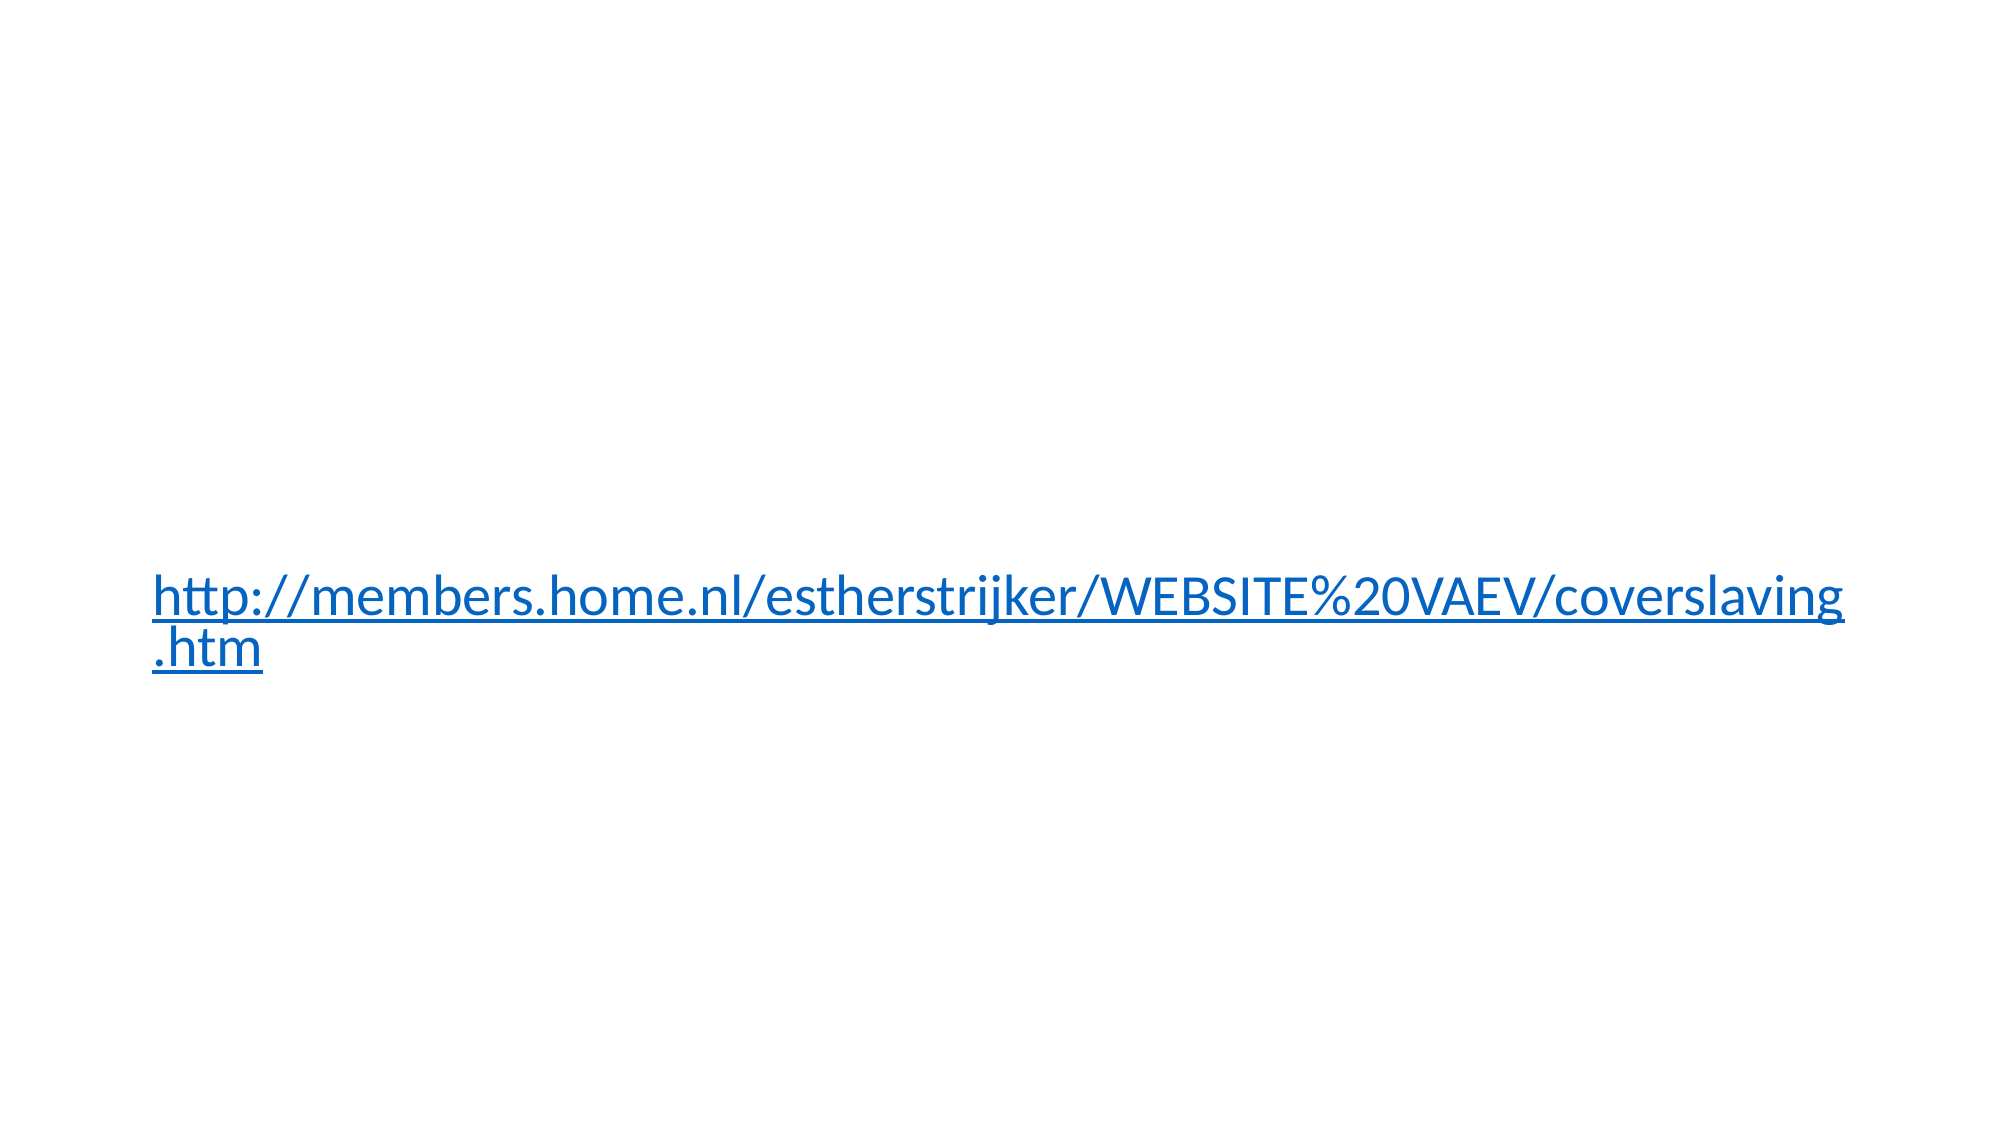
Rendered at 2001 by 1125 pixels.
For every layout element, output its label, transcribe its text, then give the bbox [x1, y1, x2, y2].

list http://members.home.nl/estherstrijker/WEBSITE%20VAEV/coverslaving.htm [137, 299, 1863, 1014]
